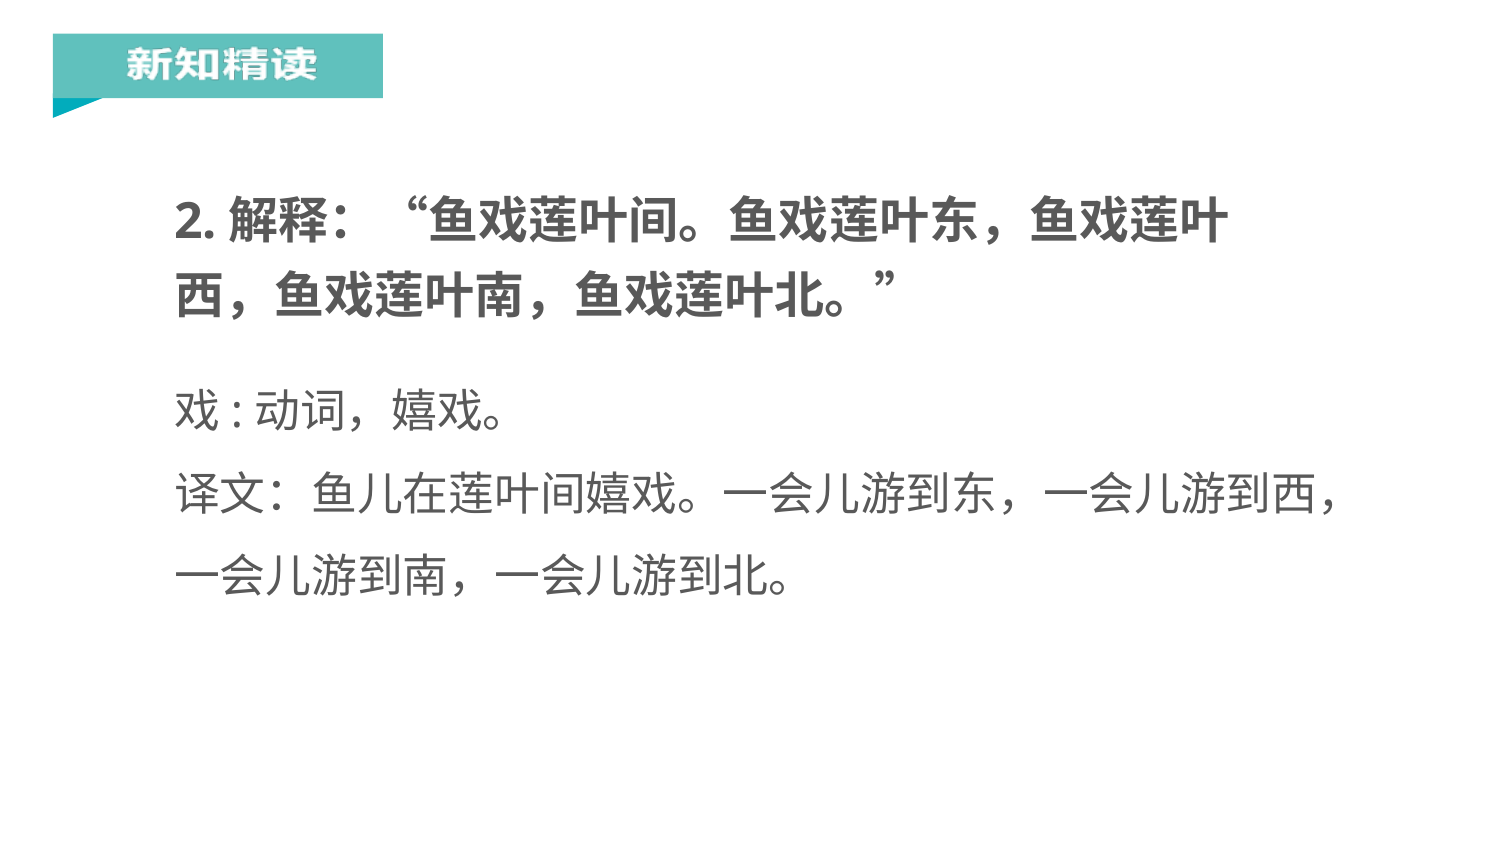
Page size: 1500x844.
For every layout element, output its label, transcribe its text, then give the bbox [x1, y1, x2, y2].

picture [62, 32, 384, 105]
text_box 2.解释：“鱼戏莲叶间。鱼戏莲叶东，鱼戏莲叶西，鱼戏莲叶南，鱼戏莲叶北。” [159, 165, 1341, 331]
text_box 戏:动词，嬉戏。 译文：鱼儿在莲叶间嬉戏。一会儿游到东，一会儿游到西，一会儿游到南，一会儿游到北。 [159, 346, 1384, 609]
